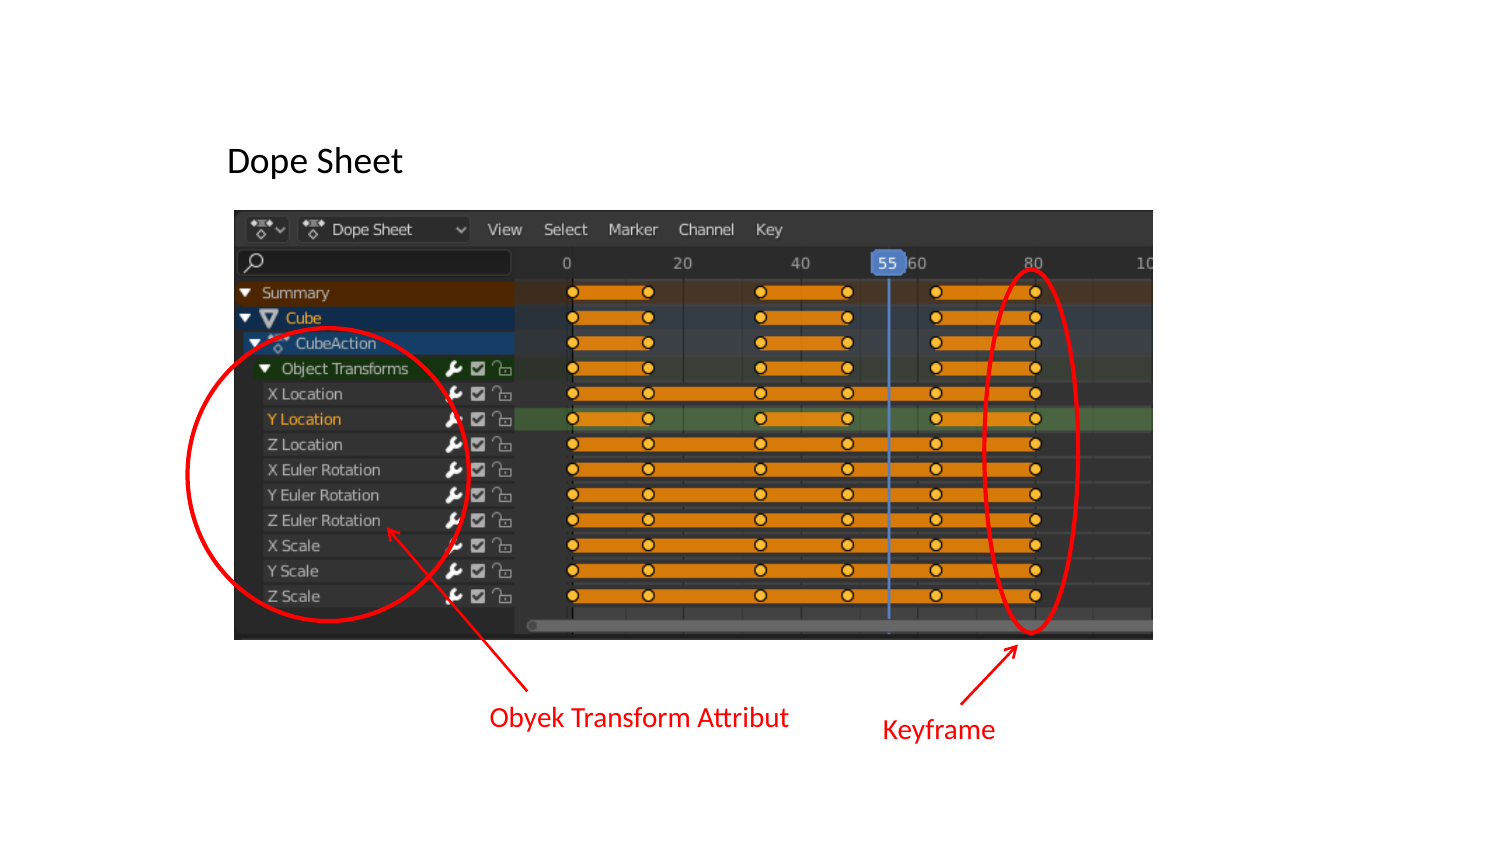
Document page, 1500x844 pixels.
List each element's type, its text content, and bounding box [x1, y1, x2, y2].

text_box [374, 538, 540, 680]
text_box Keyframe [867, 703, 1011, 753]
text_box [959, 645, 1020, 704]
text_box Obyek Transform Attribut [474, 691, 805, 742]
text_box Dope Sheet [212, 128, 419, 189]
text_box [185, 367, 229, 582]
picture [234, 210, 1153, 641]
